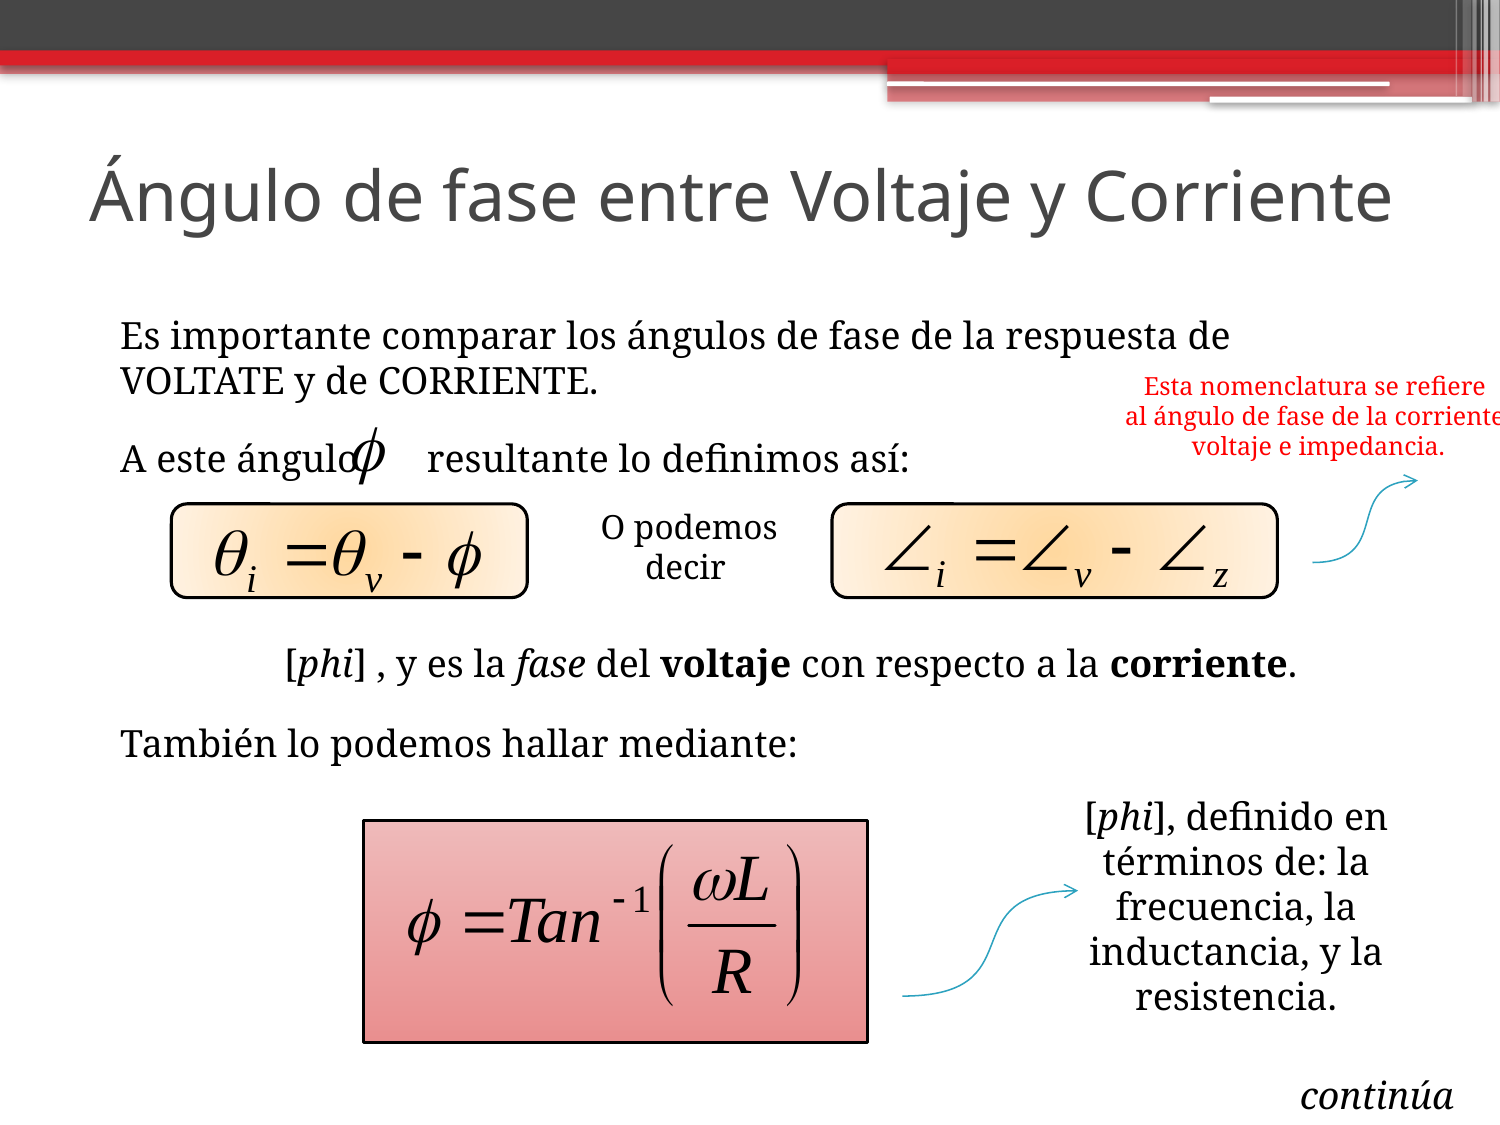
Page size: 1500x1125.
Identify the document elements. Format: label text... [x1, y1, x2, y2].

text_box Ver animación [395, 502, 490, 508]
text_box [872, 503, 1243, 605]
title Ángulo de fase entre Voltaje y Corriente [75, 105, 1425, 281]
text_box [phi] , y es la fase del voltaje con respecto a la corriente. [269, 632, 1334, 693]
text_box [169, 502, 337, 600]
text_box [1244, 502, 1279, 600]
text_box [403, 502, 529, 600]
text_box A este ángulo resultante lo definimos así: [403, 428, 1020, 533]
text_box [398, 831, 818, 1020]
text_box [902, 890, 1079, 997]
text_box [362, 819, 869, 1044]
text_box A este ángulo resultante lo definimos así: [105, 428, 336, 533]
text_box Ver animación [208, 502, 344, 508]
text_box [1312, 480, 1419, 563]
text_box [204, 508, 496, 610]
text_box O podemos decir [562, 498, 809, 594]
text_box [830, 502, 871, 600]
text_box También lo podemos hallar mediante: [105, 712, 821, 773]
text_box Esta nomenclatura se refiere al ángulo de fase de la corriente, voltaje e impedancia. [1089, 362, 1500, 468]
text_box continúa… [1285, 1064, 1496, 1125]
text_box [phi], definido en términos de: la frecuencia, la inductancia, y la resistencia. [1007, 785, 1465, 1025]
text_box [342, 409, 399, 500]
text_box Es importante comparar los ángulos de fase de la respuesta de VOLTATE y de CORRIENTE. [105, 304, 1313, 455]
